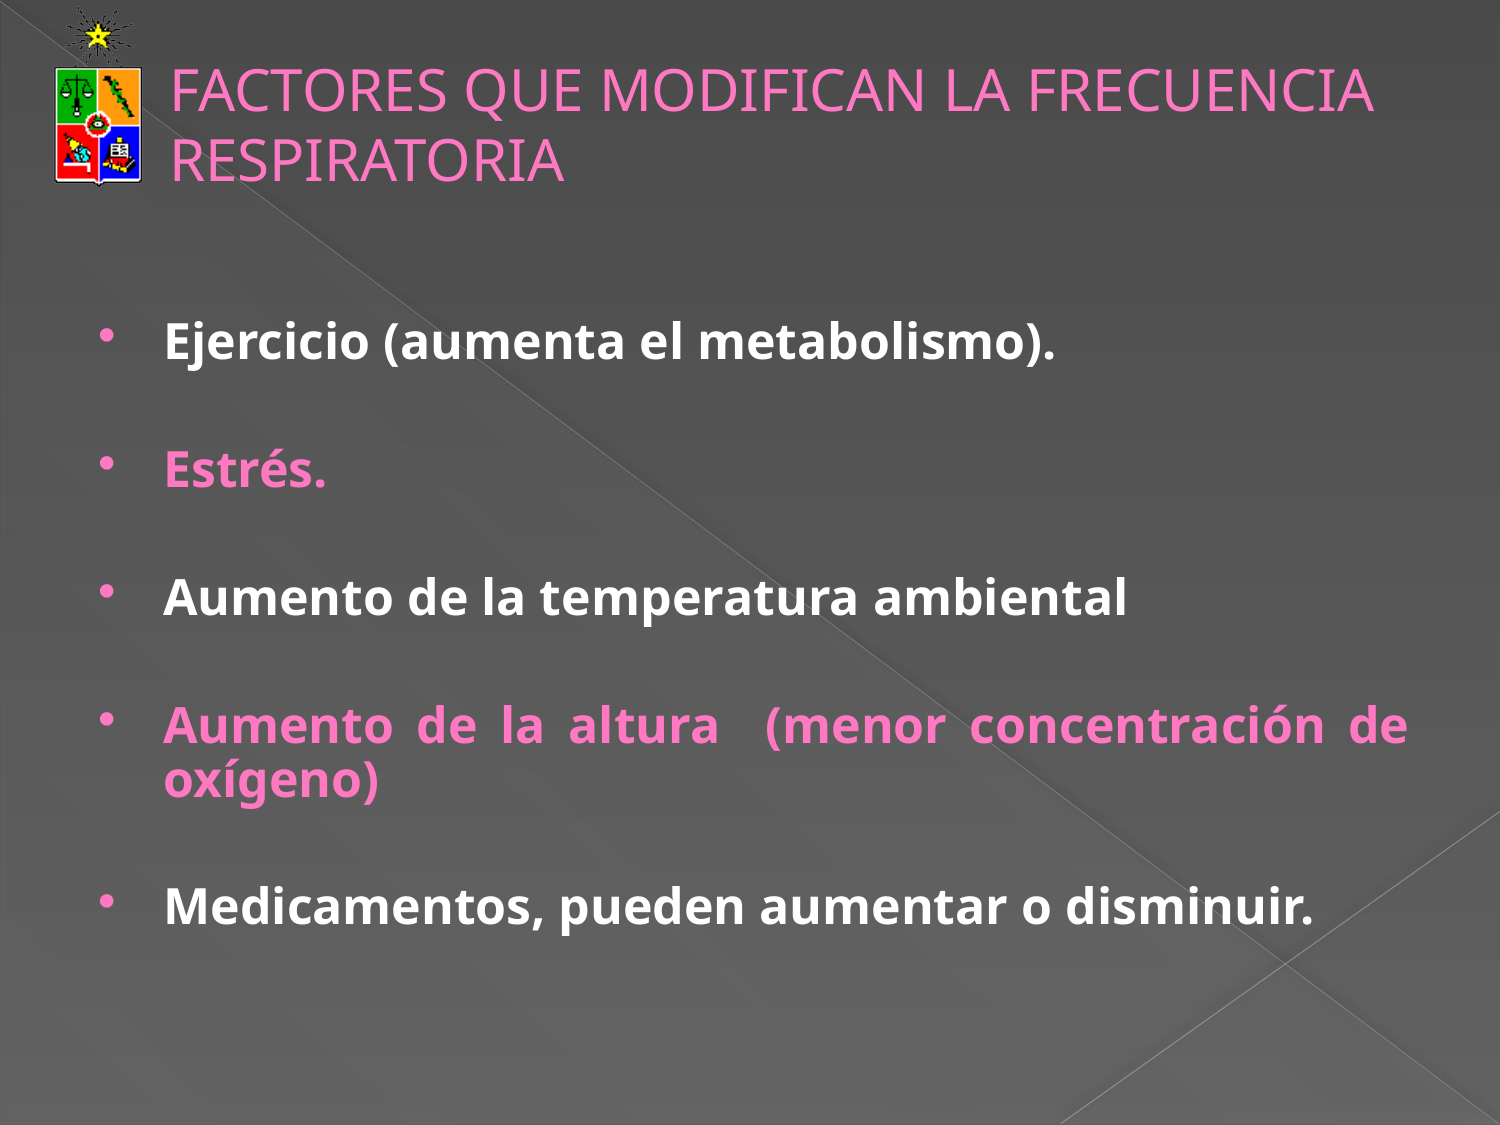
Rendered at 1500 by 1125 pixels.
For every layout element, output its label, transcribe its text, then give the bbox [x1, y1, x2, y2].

list Ejercicio (aumenta el metabolismo). Estrés. Aumento de la temperatura ambiental Aumento de la altura (menor concentración de oxígeno) Medicamentos, pueden aumentar o disminuir. [75, 308, 1425, 1059]
title FACTORES QUE MODIFICAN LA FRECUENCIA RESPIRATORIA [75, 43, 1425, 274]
picture [37, 0, 160, 193]
